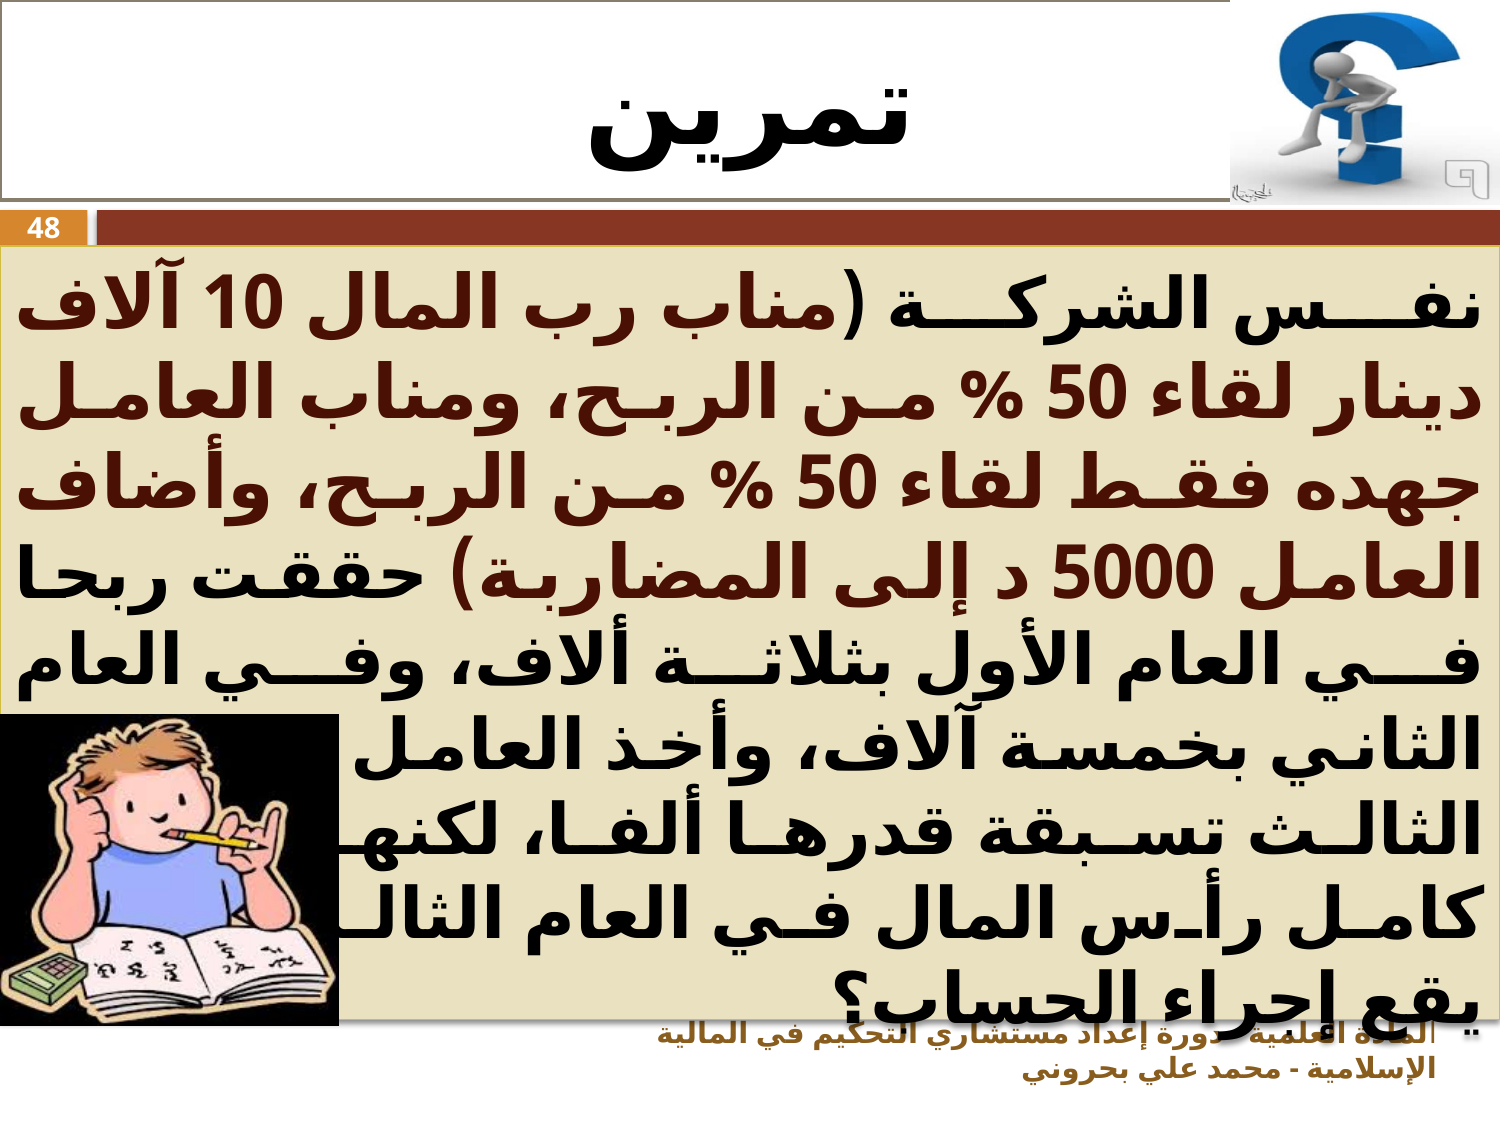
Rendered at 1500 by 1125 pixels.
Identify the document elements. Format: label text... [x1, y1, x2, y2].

title تمرين [0, 0, 1228, 202]
footer المادة العلمية - دورة إعداد مستشاري التحكيم في المالية الإسلامية - محمد علي بحروني [562, 1028, 1452, 1080]
slide_number 48 [0, 208, 88, 245]
picture [0, 714, 339, 1027]
list نفس الشركة (مناب رب المال 10 آلاف دينار لقاء 50 % من الربح، ومناب العامل جهده فقط لقاء 50 % من الربح، وأضاف العامل 5000 د إلى المضاربة) حققت ربحا في العام الأول بثلاثة ألاف، وفي العام الثاني بخمسة آلاف، وأخذ العامل في العام الثالث تسبقة قدرها ألفا، لكنها خسرت كامل رأس المال في العام الثالث .. كيف يقع إجراء الحساب؟ [0, 245, 1500, 1020]
picture [1230, 0, 1500, 206]
